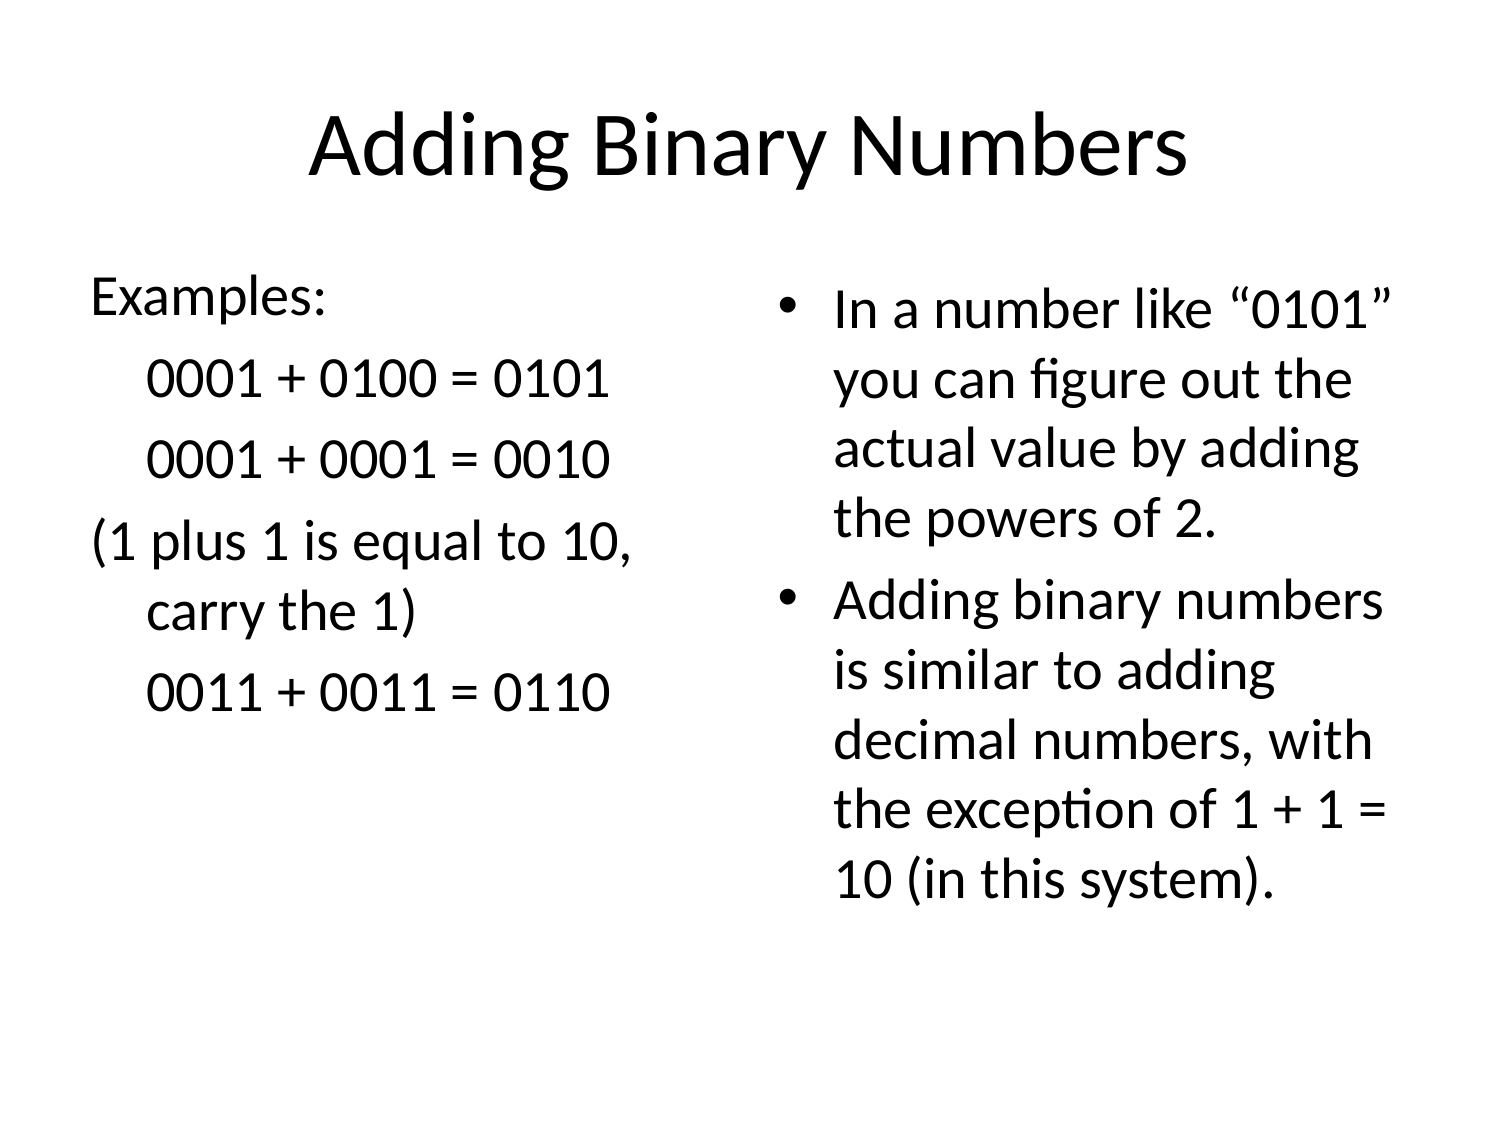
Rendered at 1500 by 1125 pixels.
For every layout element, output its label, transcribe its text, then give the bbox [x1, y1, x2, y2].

title Adding Binary Numbers [75, 45, 1425, 233]
list Examples: 0001 + 0100 = 0101 0001 + 0001 = 0010 (1 plus 1 is equal to 10, carry the 1) 0011 + 0011 = 0110 [75, 249, 738, 993]
list In a number like “0101” you can figure out the actual value by adding the powers of 2. Adding binary numbers is similar to adding decimal numbers, with the exception of 1 + 1 = 10 (in this system). [762, 262, 1425, 1005]
